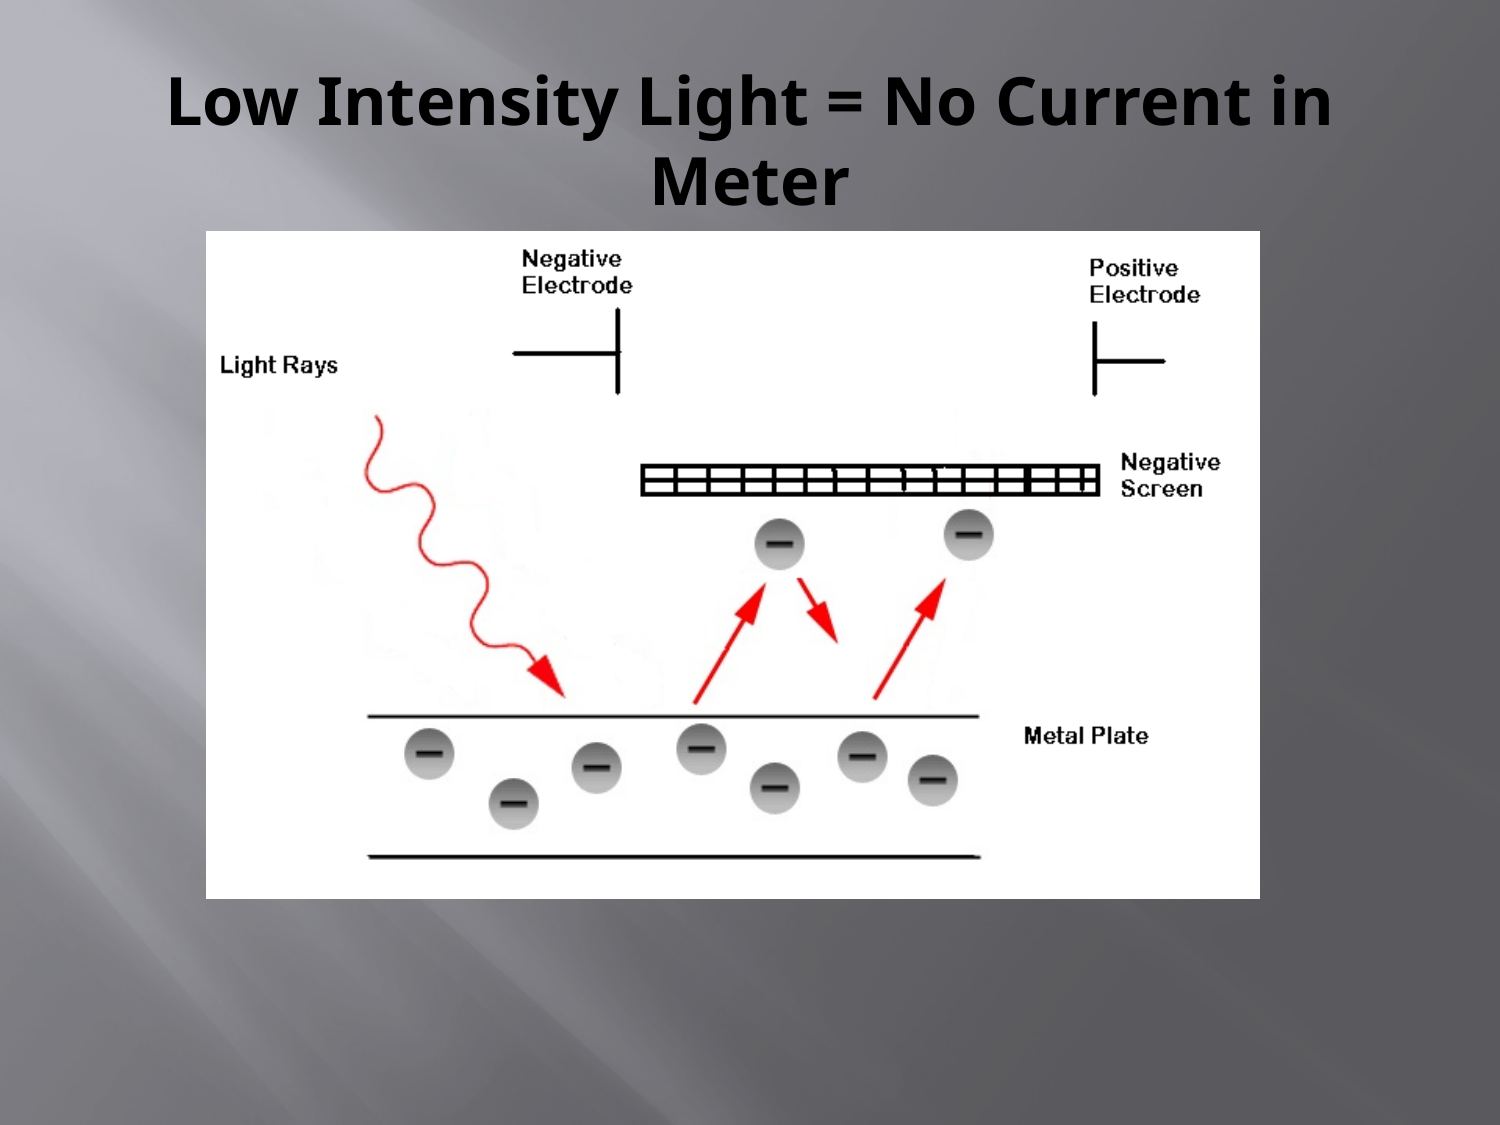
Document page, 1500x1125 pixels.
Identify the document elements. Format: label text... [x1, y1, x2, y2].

picture [206, 231, 1260, 900]
title Low Intensity Light = No Current in Meter [75, 45, 1425, 233]
